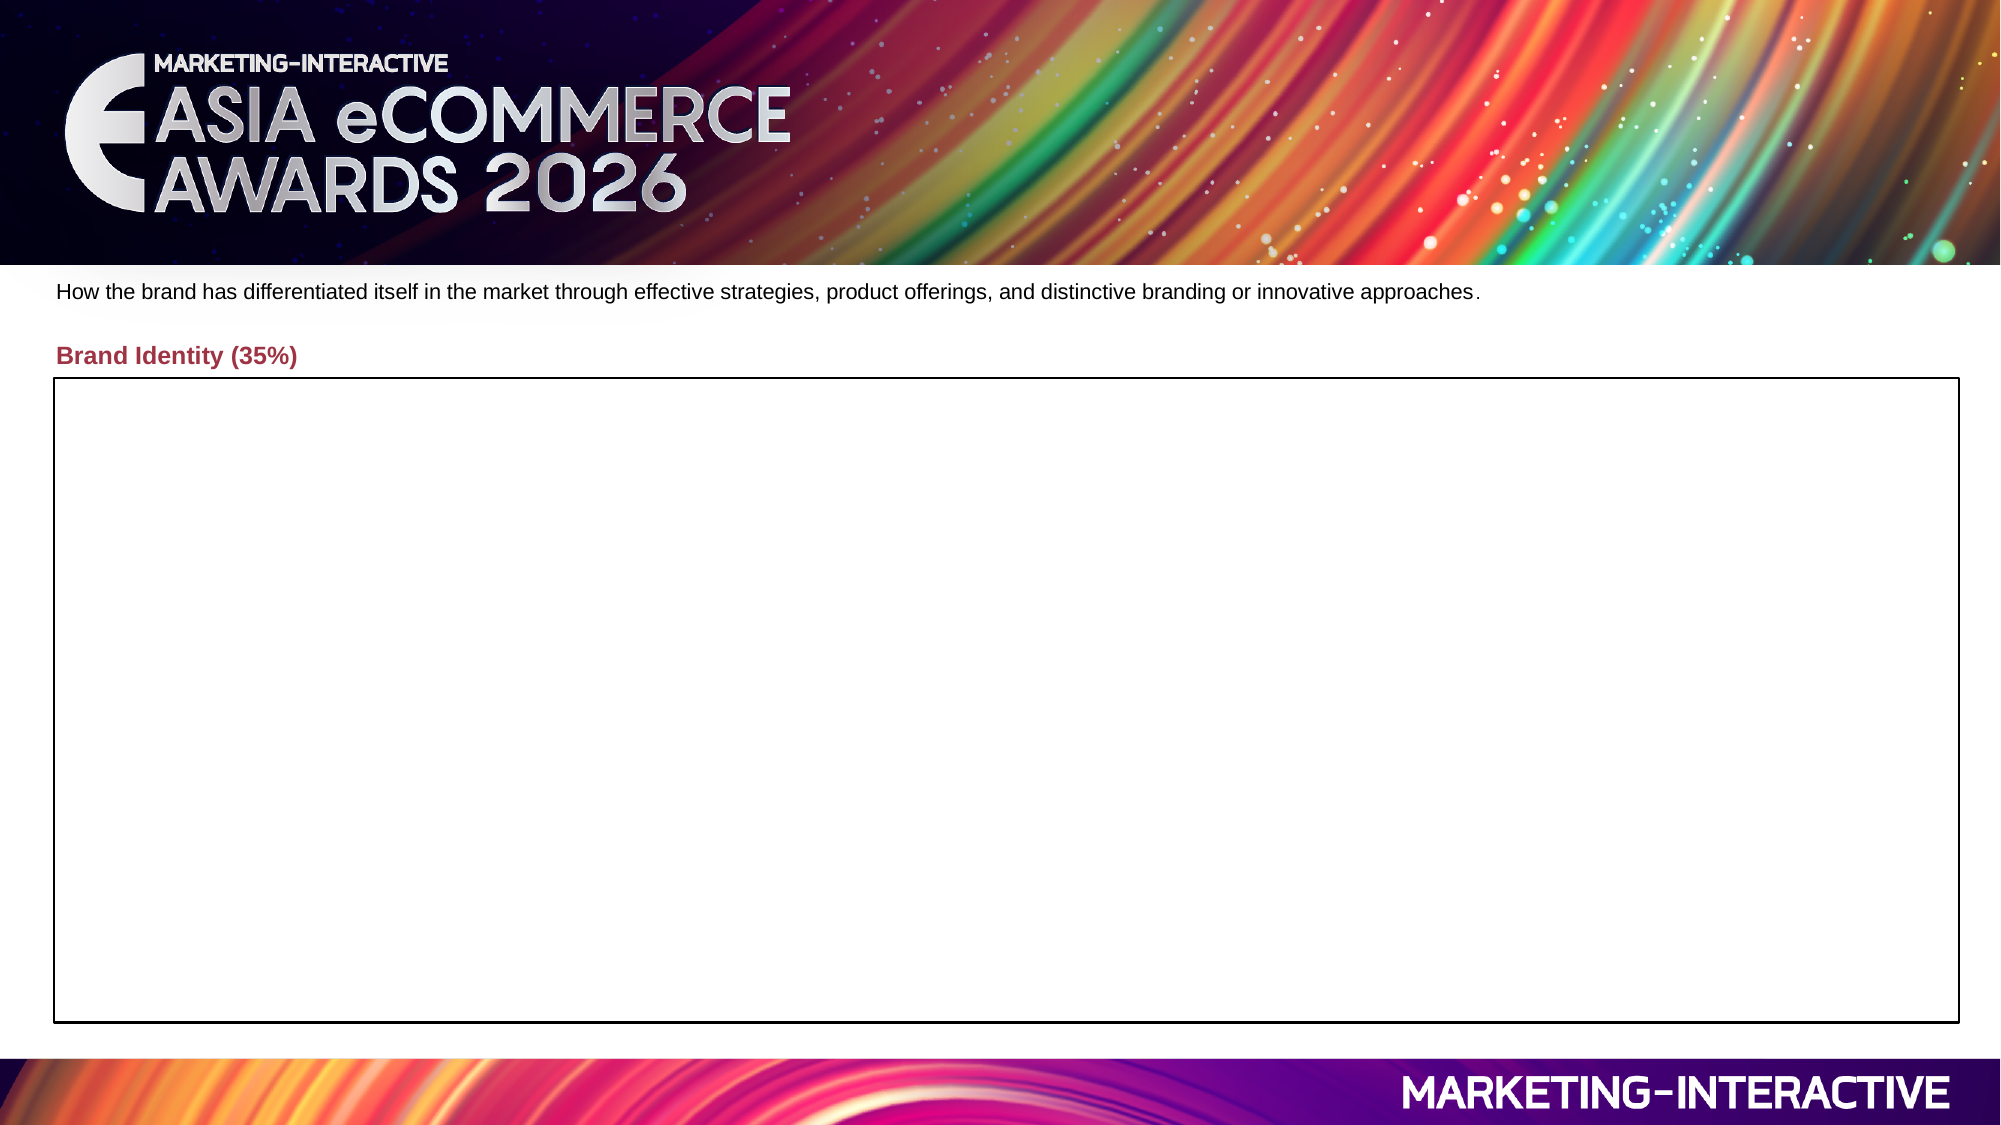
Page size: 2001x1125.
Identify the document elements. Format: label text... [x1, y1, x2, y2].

picture [0, 0, 2001, 1125]
text_box [54, 377, 1959, 1023]
text_box How the brand has differentiated itself in the market through effective strategies, product offerings, and distinctive branding or innovative approaches. Brand Identity (35%) [41, 270, 1959, 377]
